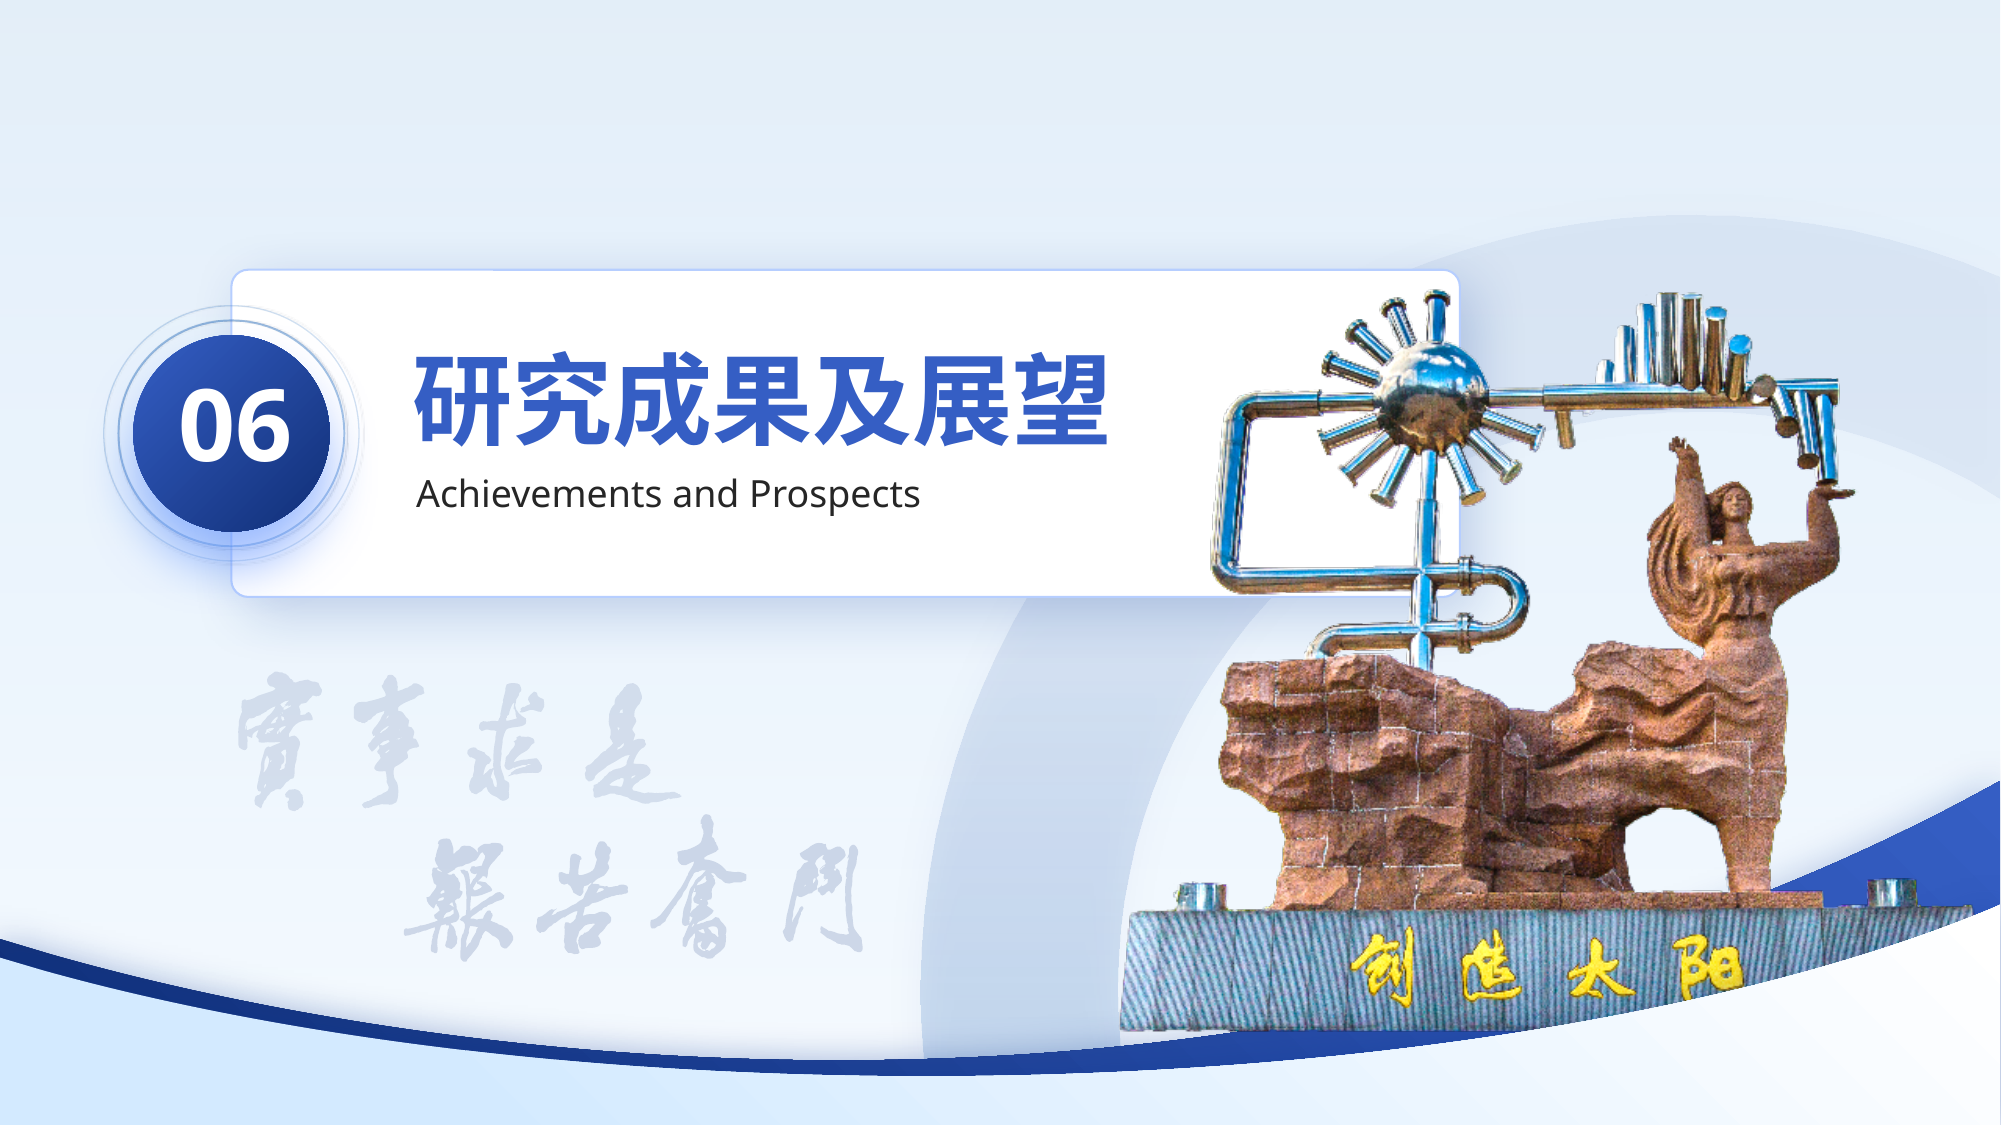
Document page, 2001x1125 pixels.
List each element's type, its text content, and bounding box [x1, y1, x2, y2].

picture [1100, 204, 2001, 1125]
text_box Achievements and Prospects [401, 462, 1019, 522]
text_box 06 [126, 361, 345, 485]
text_box 研究成果及展望 [412, 335, 1072, 459]
